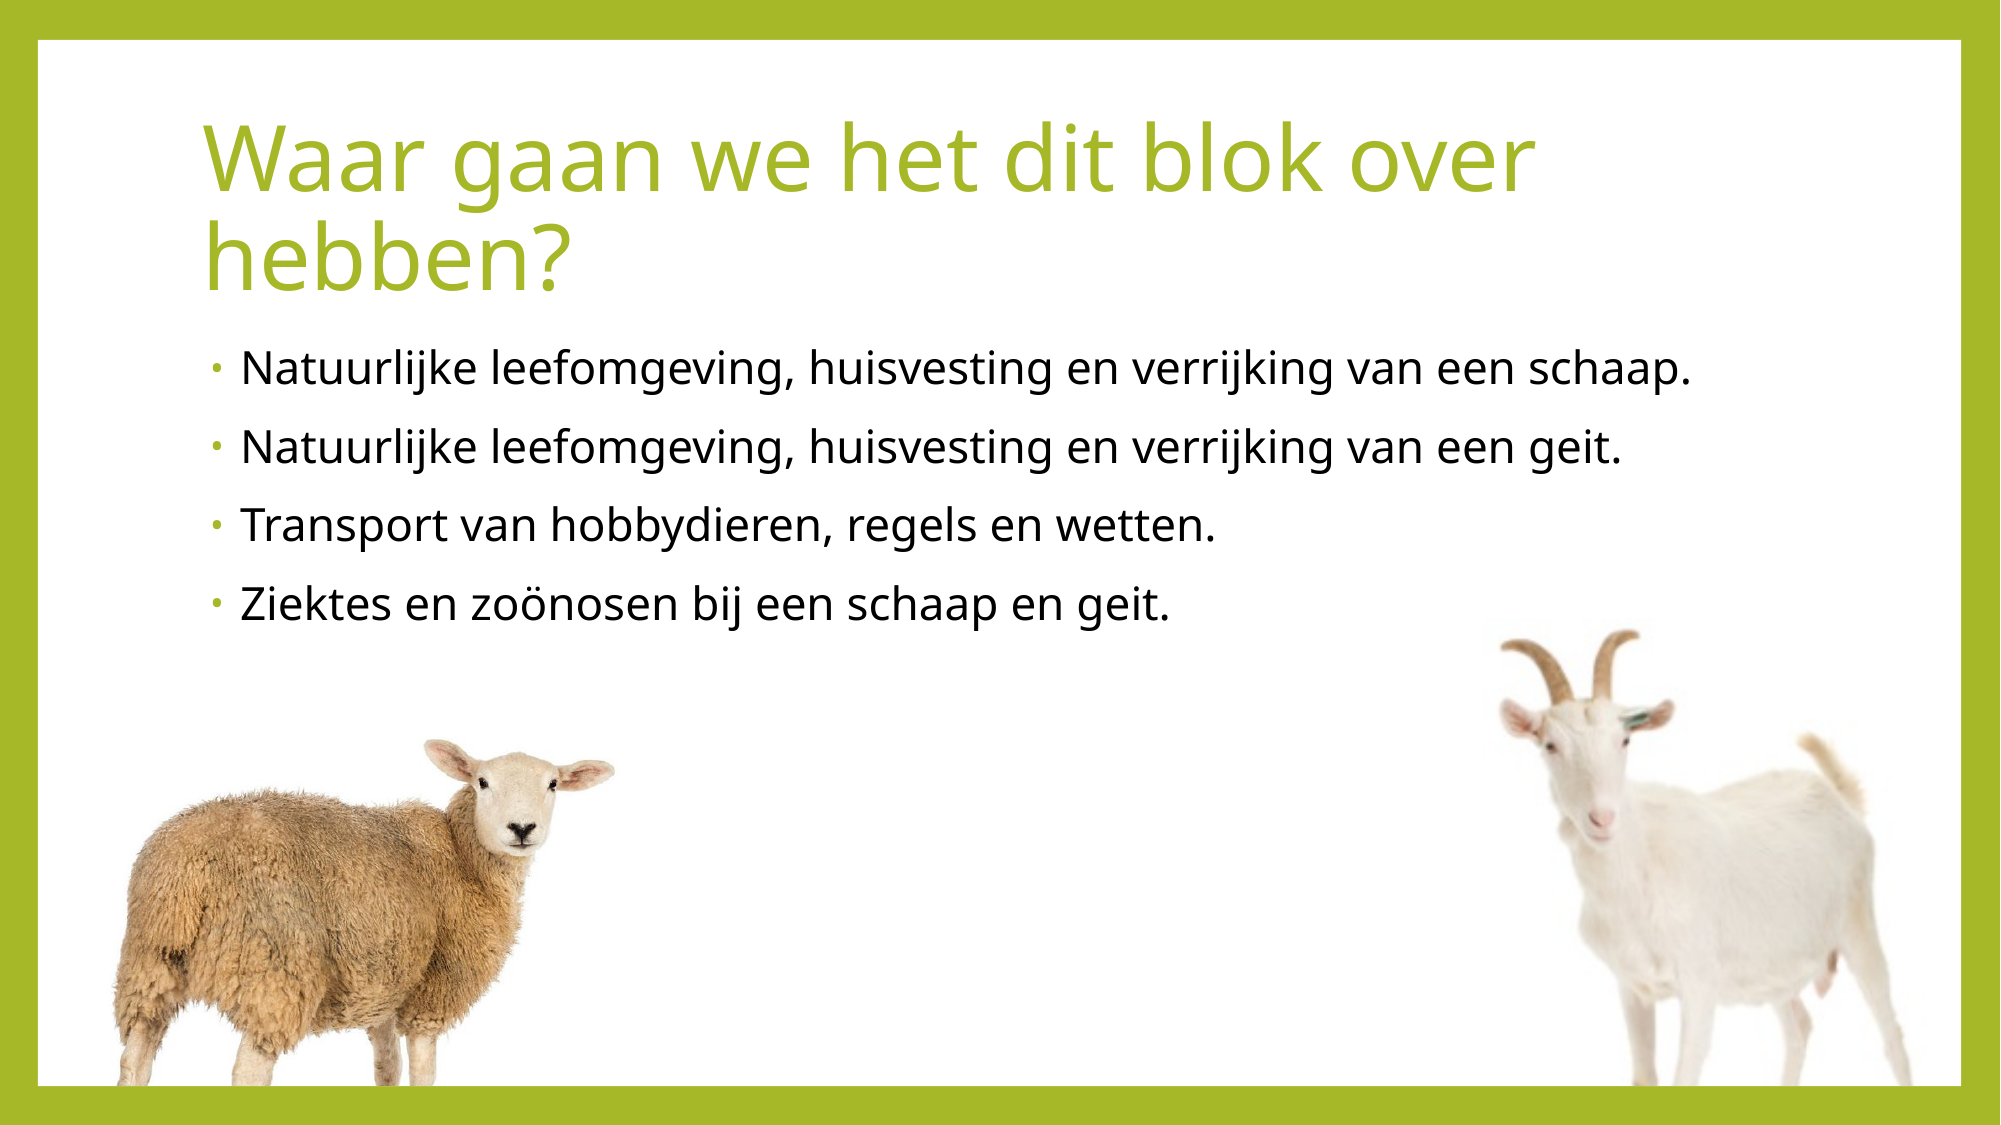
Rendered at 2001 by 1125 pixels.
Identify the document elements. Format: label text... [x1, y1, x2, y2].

list Natuurlijke leefomgeving, huisvesting en verrijking van een schaap. Natuurlijke leefomgeving, huisvesting en verrijking van een geit. Transport van hobbydieren, regels en wetten. Ziektes en zoönosen bij een schaap en geit. [187, 337, 1808, 1000]
picture [1483, 618, 1953, 1087]
picture [42, 723, 684, 1087]
title Waar gaan we het dit blok over hebben? [187, 99, 1808, 323]
